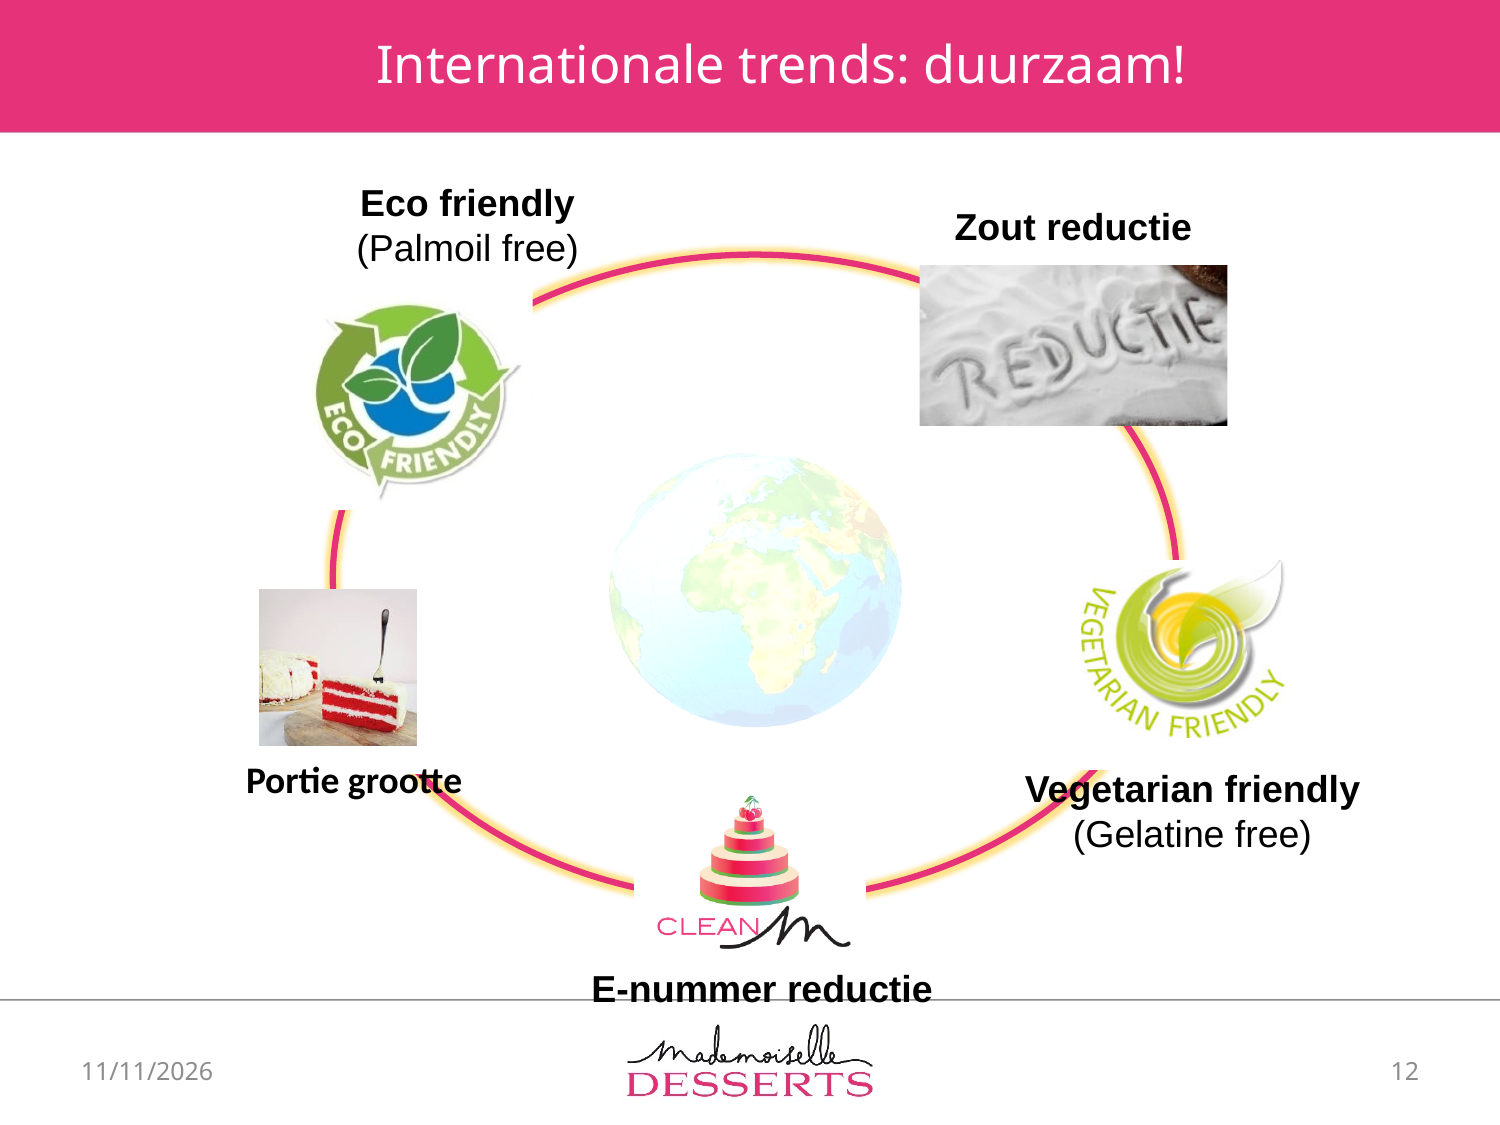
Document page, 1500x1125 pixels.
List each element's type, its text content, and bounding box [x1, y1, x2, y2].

slide_number 12 [1322, 1042, 1435, 1103]
text_box Portie grootte [231, 748, 508, 809]
text_box Zout reductie [939, 196, 1208, 256]
text_box Vegetarian friendly (Gelatine free) [1010, 758, 1376, 863]
text_box [331, 253, 1177, 891]
text_box E-nummer reductie [576, 957, 1049, 1017]
title Internationale trends: duurzaam! [63, 0, 1500, 135]
picture [0, 0, 1500, 1125]
text_box Eco friendly (Palmoil free) [341, 171, 594, 277]
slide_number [65, 1042, 404, 1103]
